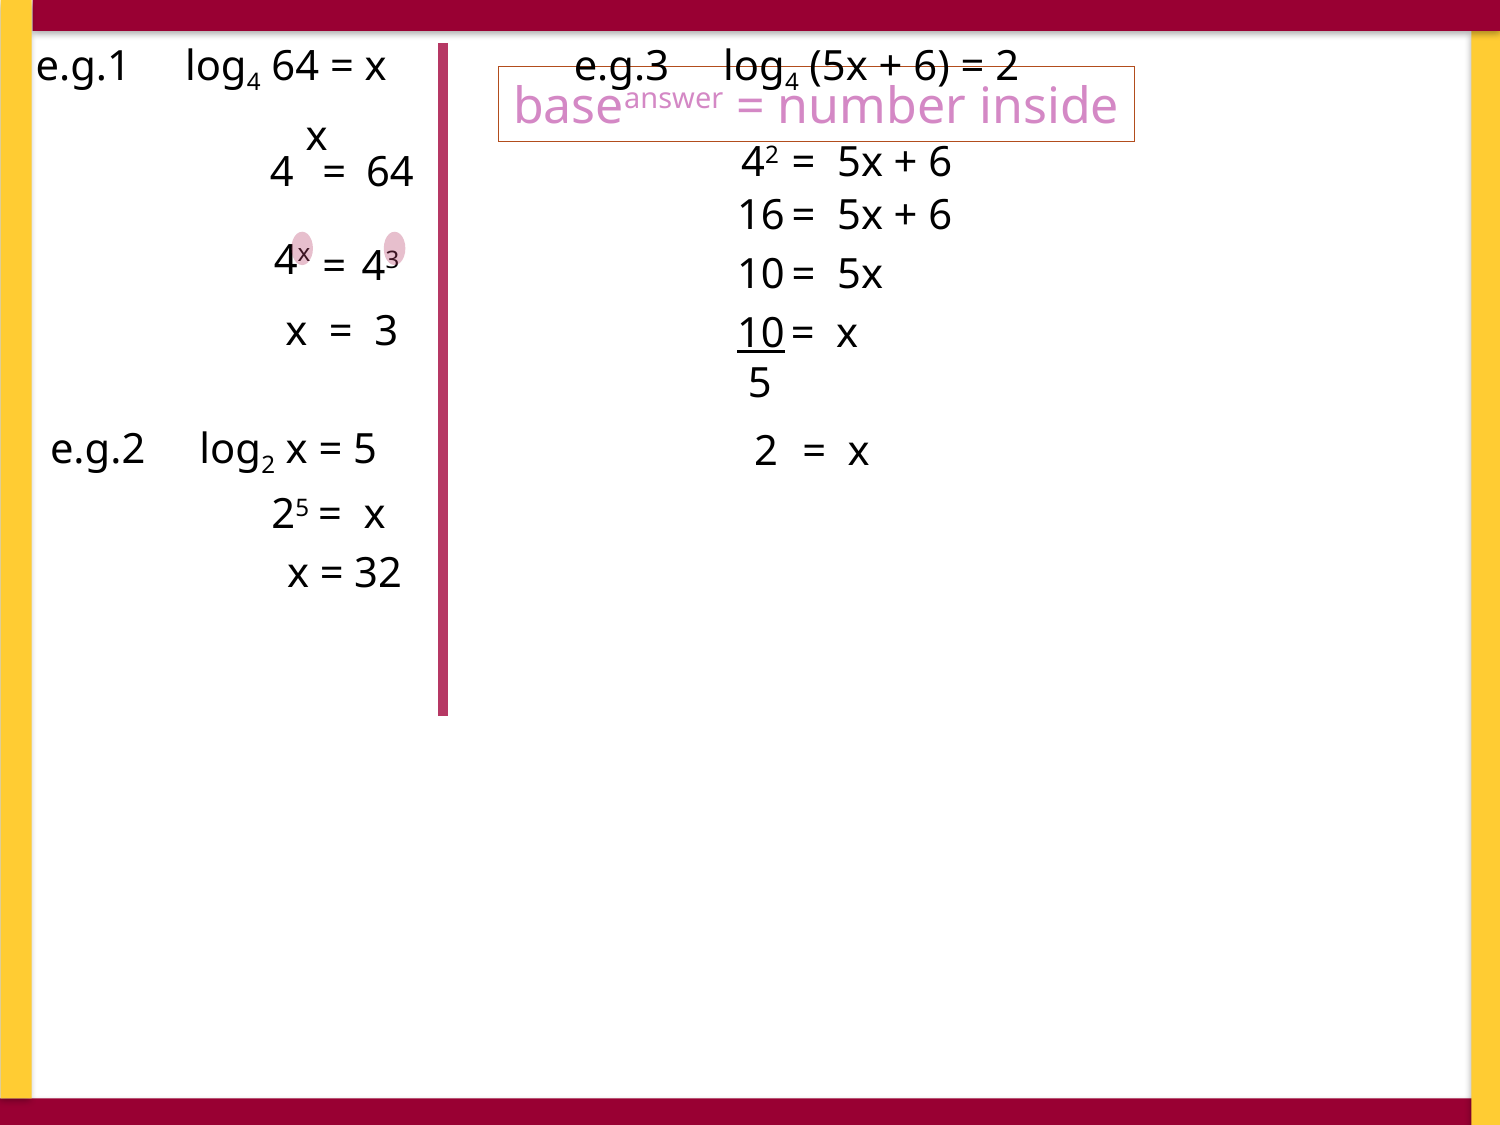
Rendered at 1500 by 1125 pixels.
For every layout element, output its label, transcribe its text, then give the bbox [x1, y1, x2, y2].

text_box = x [303, 479, 401, 538]
text_box = 5x + 6 [776, 179, 968, 245]
text_box = [307, 231, 346, 296]
text_box x = 3 [270, 296, 414, 361]
text_box 25 [256, 479, 303, 545]
text_box 16 [722, 179, 776, 239]
text_box = 5x + 6 [776, 127, 968, 179]
text_box x = [272, 538, 339, 604]
text_box [289, 229, 316, 268]
text_box 42 [726, 127, 776, 179]
text_box = 5x [776, 239, 909, 304]
text_box x [290, 101, 343, 167]
text_box baseanswer = number inside [498, 66, 1135, 142]
text_box 4 [254, 137, 307, 202]
text_box e.g.1 log4 64 = x [20, 30, 402, 103]
text_box 10 [722, 239, 776, 298]
text_box = [307, 137, 351, 202]
text_box 2 [739, 416, 787, 481]
text_box e.g.3 log4 (5x + 6) = 2 [559, 30, 1035, 103]
text_box [381, 229, 408, 268]
text_box = x [776, 298, 884, 363]
text_box = x [787, 416, 896, 481]
text_box 43 [346, 231, 415, 297]
text_box 64 [351, 137, 429, 202]
text_box 10 5 [722, 298, 800, 413]
text_box e.g.2 log2 x = 5 [35, 414, 393, 486]
text_box 32 [339, 538, 418, 604]
text_box 4x [258, 225, 326, 290]
